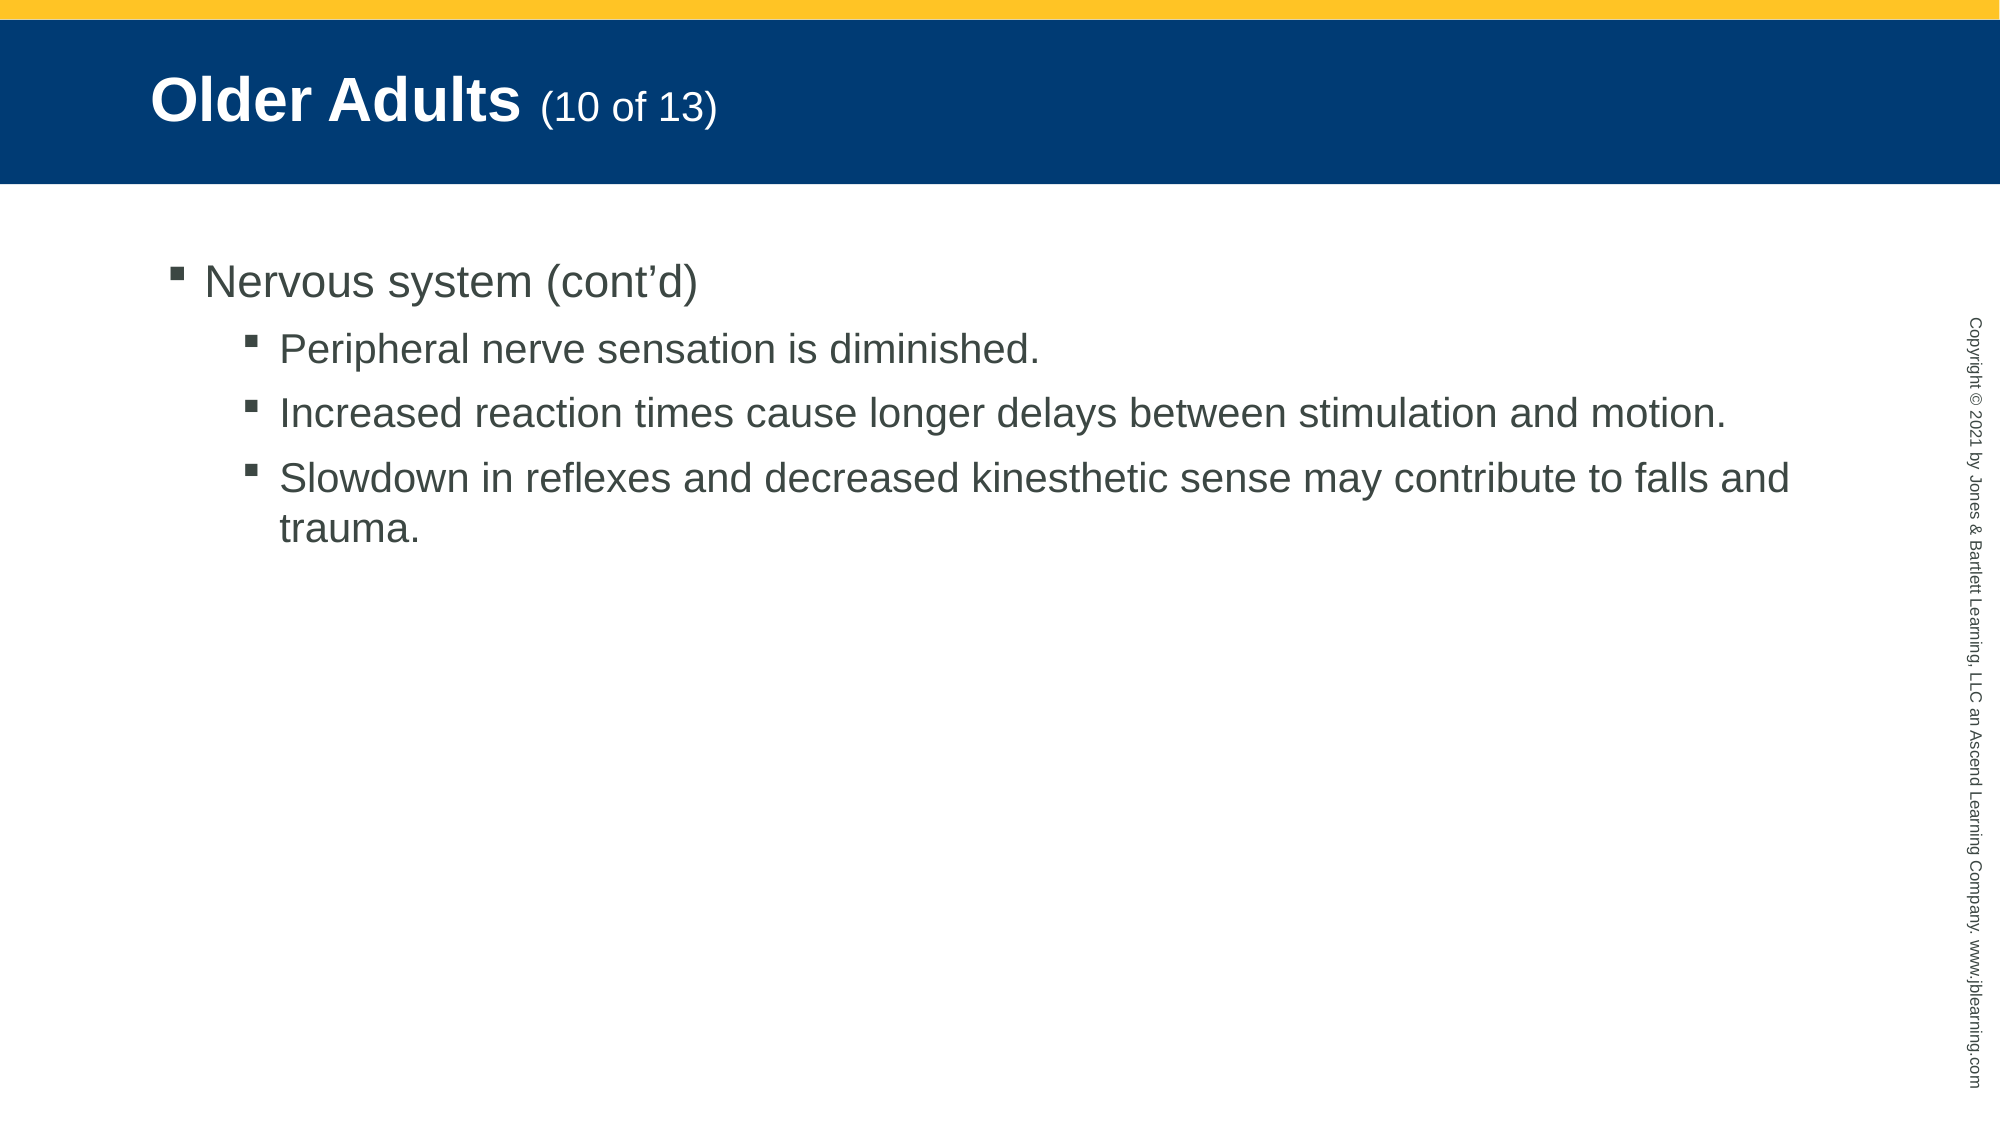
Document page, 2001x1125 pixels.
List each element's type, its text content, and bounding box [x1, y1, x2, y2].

list Nervous system (cont’d) Peripheral nerve sensation is diminished. Increased reaction times cause longer delays between stimulation and motion. Slowdown in reflexes and decreased kinesthetic sense may contribute to falls and trauma. [151, 244, 1840, 1016]
title Older Adults (10 of 13) [0, 19, 2000, 185]
